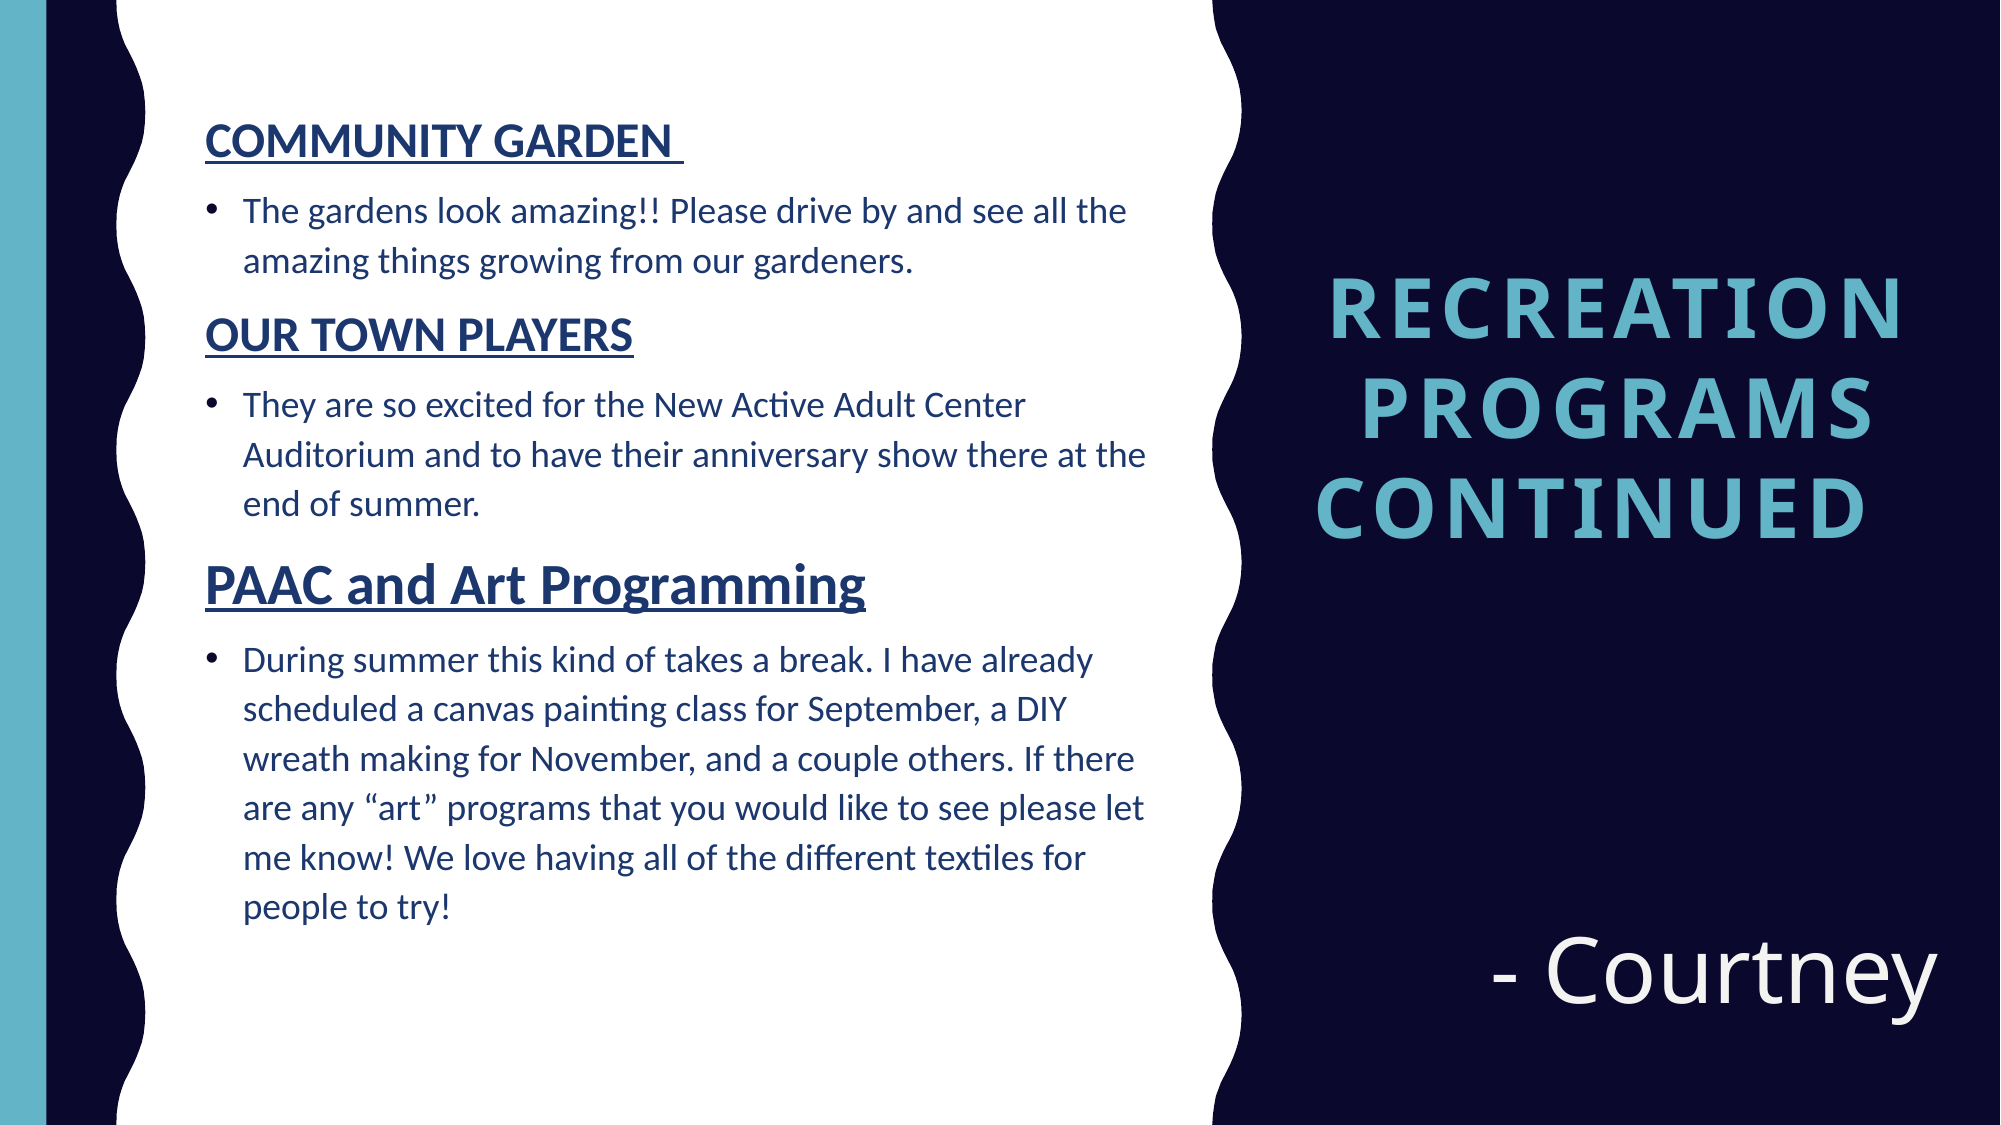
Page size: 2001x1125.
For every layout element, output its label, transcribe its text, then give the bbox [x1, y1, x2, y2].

list COMMUNITY GARDEN The gardens look amazing!! Please drive by and see all the amazing things growing from our gardeners. OUR TOWN PLAYERS They are so excited for the New Active Adult Center Auditorium and to have their anniversary show there at the end of summer. PAAC and Art Programming During summer this kind of takes a break. I have already scheduled a canvas painting class for September, a DIY wreath making for November, and a couple others. If there are any “art” programs that you would like to see please let me know! We love having all of the different textiles for people to try! [190, 93, 1165, 1032]
title Recreation pROGRAMS CONTINUED [1204, 366, 2000, 563]
list - Courtney [1475, 882, 1983, 1125]
